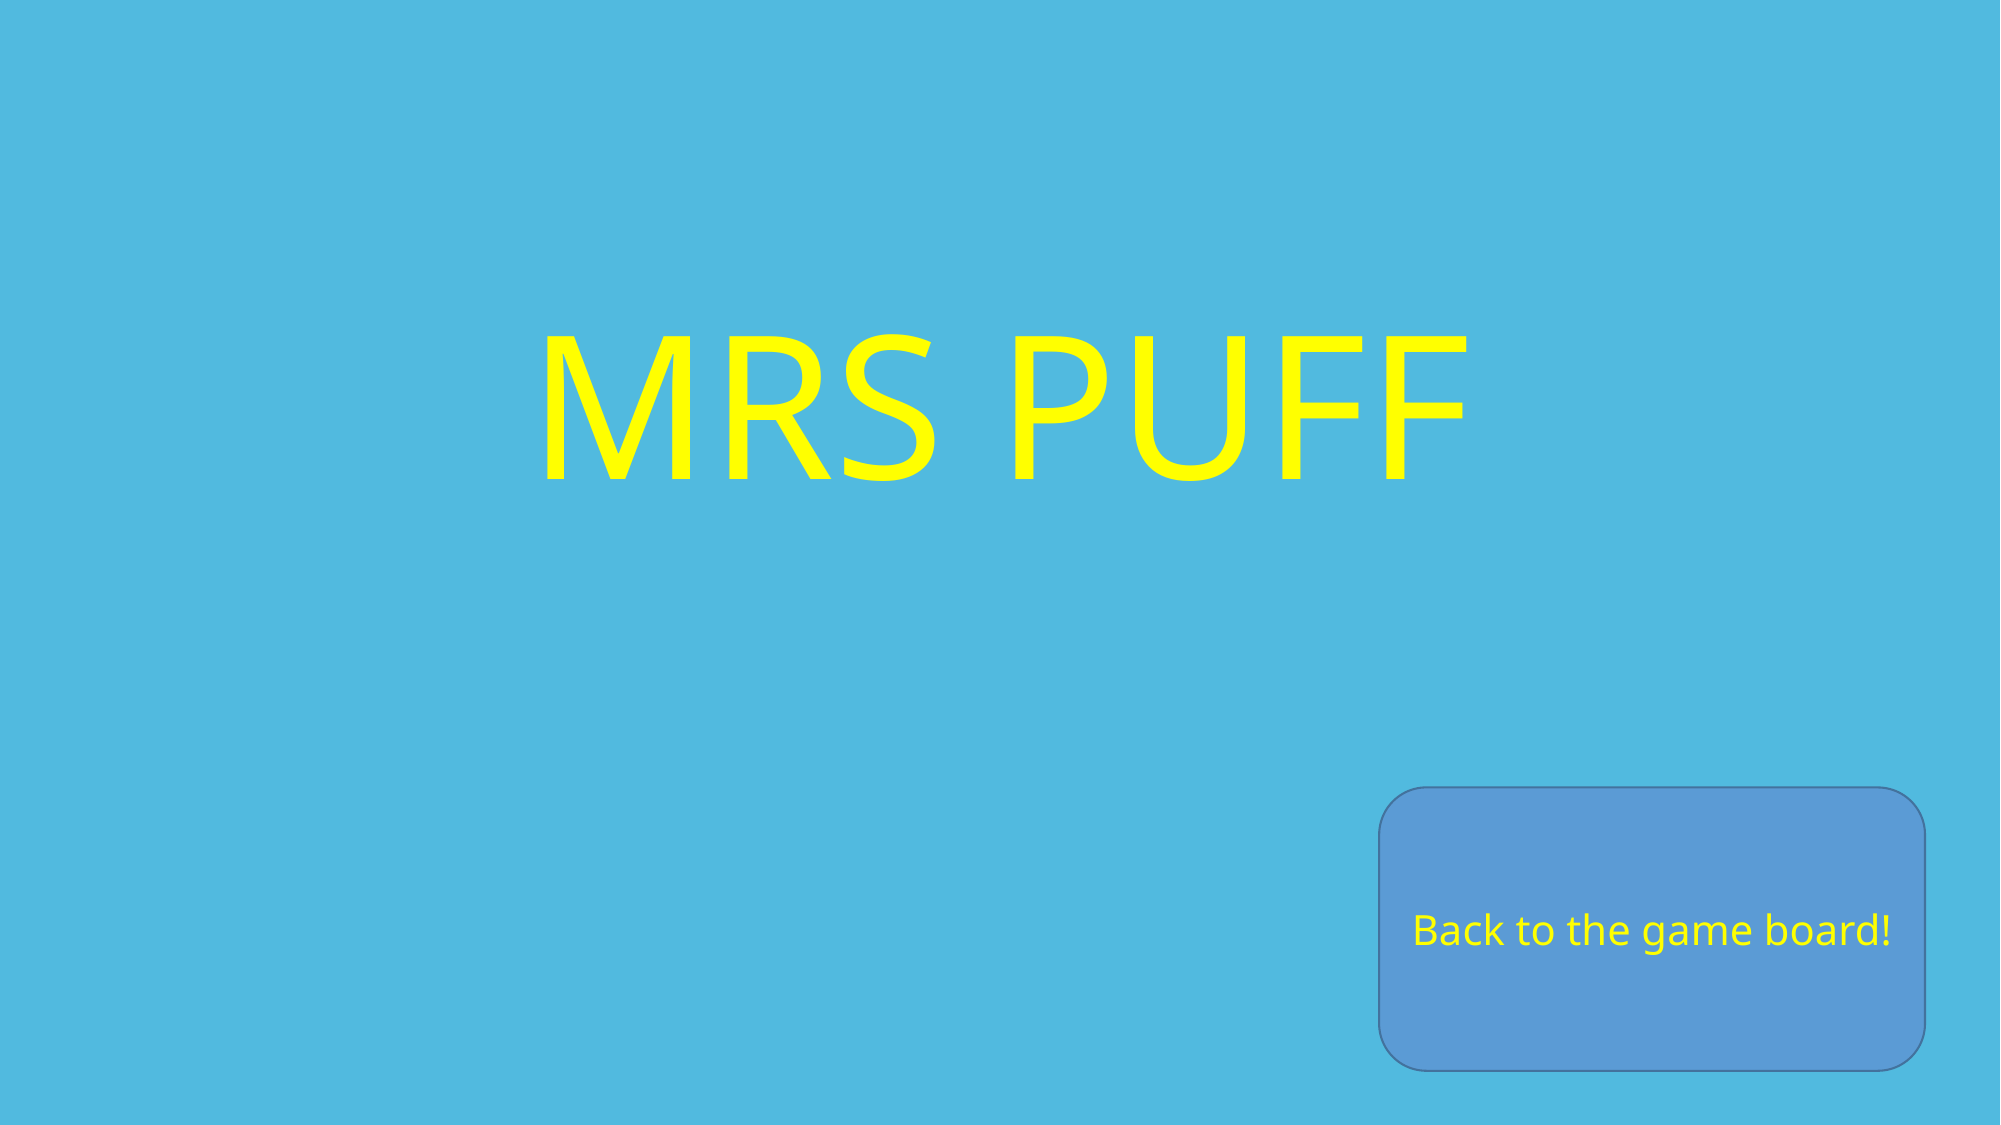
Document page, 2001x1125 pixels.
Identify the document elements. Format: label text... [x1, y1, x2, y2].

list MRS PUFF [137, 299, 1863, 1014]
text_box Back to the game board! [1378, 786, 1927, 1072]
